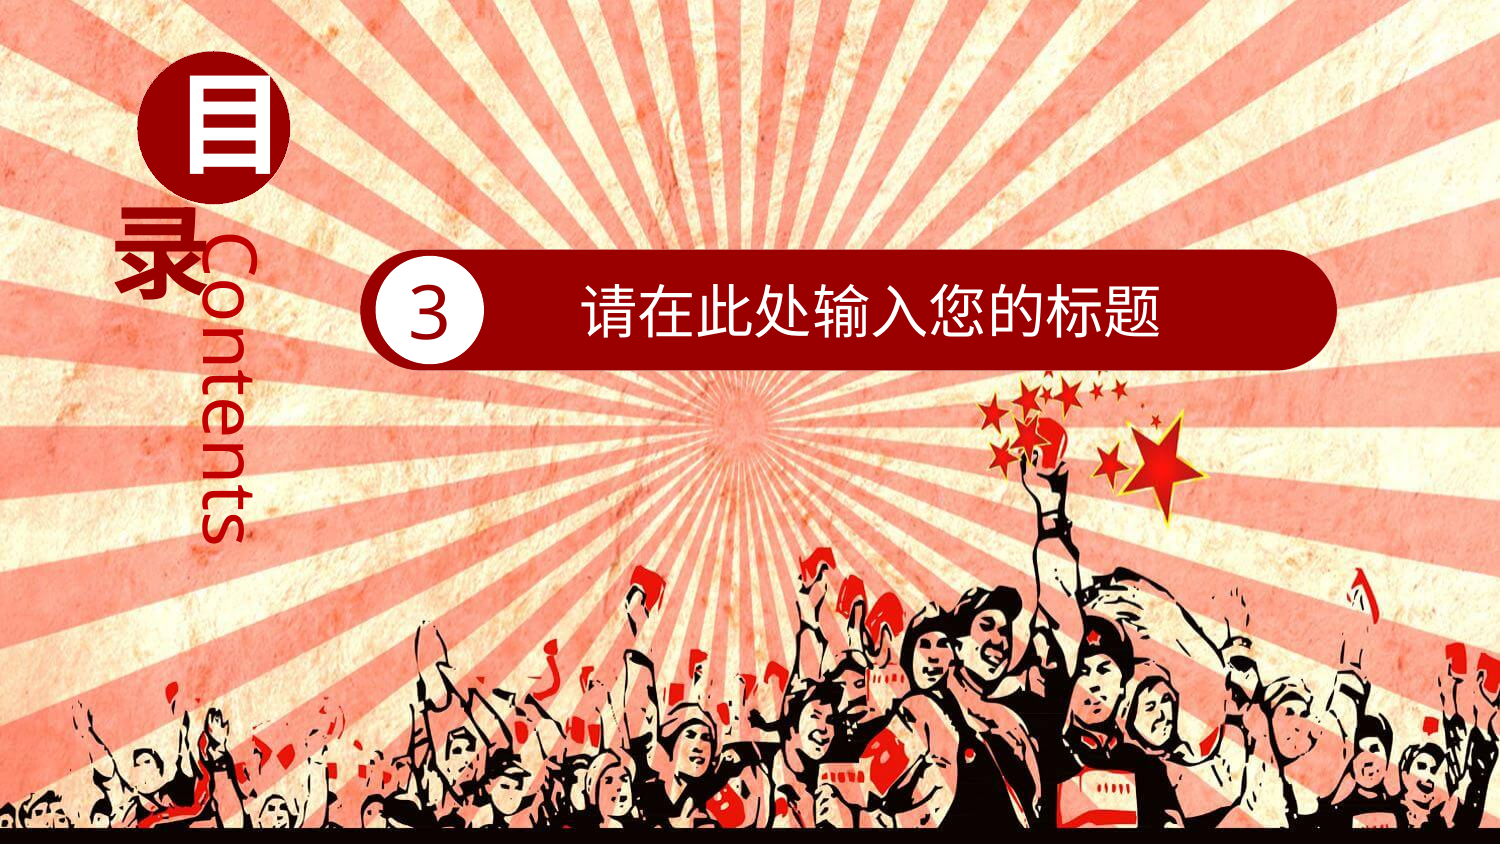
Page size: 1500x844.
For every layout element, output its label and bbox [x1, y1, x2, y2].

picture [0, 0, 1500, 844]
text_box [360, 249, 1338, 371]
